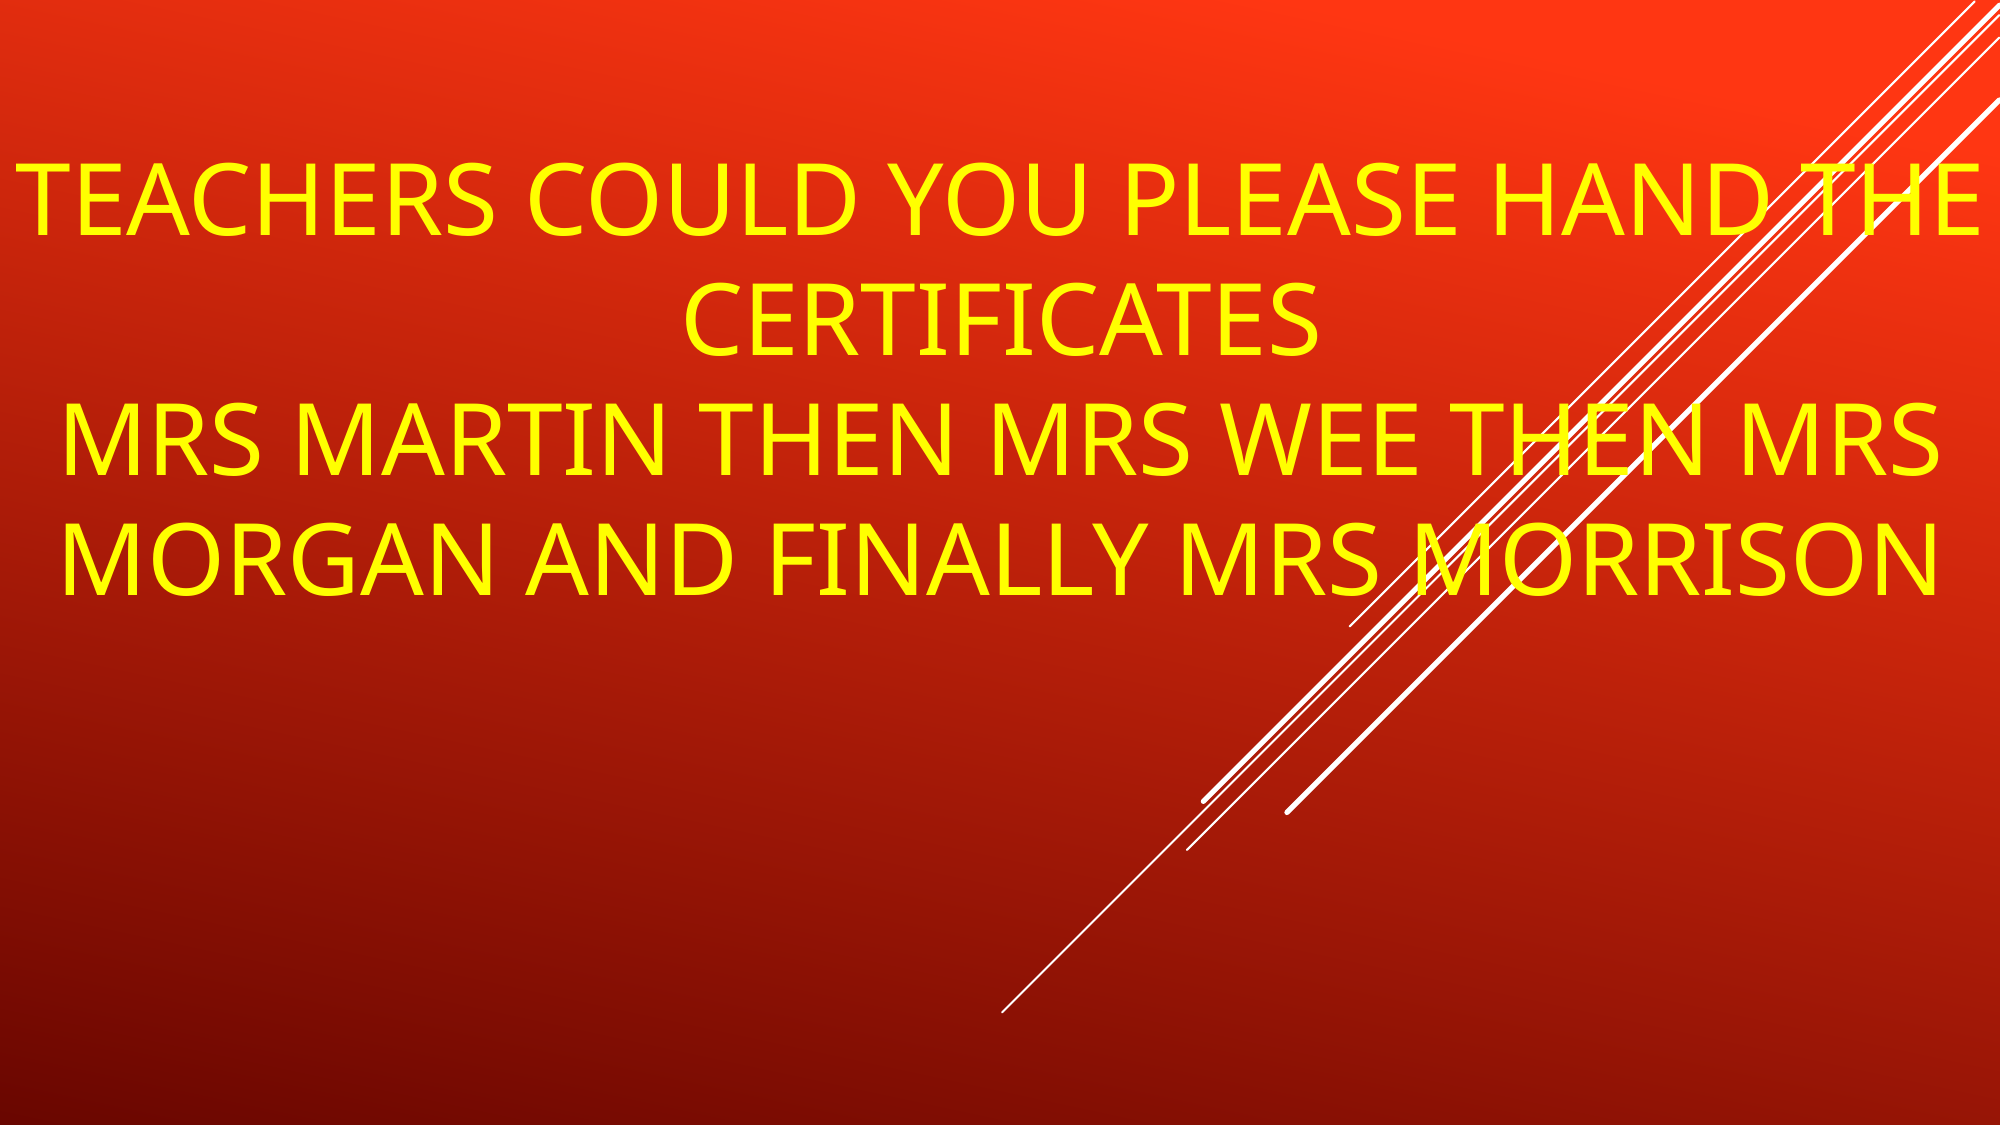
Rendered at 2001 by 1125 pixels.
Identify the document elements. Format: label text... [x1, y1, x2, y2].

title Teachers Could you please hand the certificates Mrs Martin then Mrs Wee then mrs morgan and finally mrs morrison [0, 114, 2000, 624]
